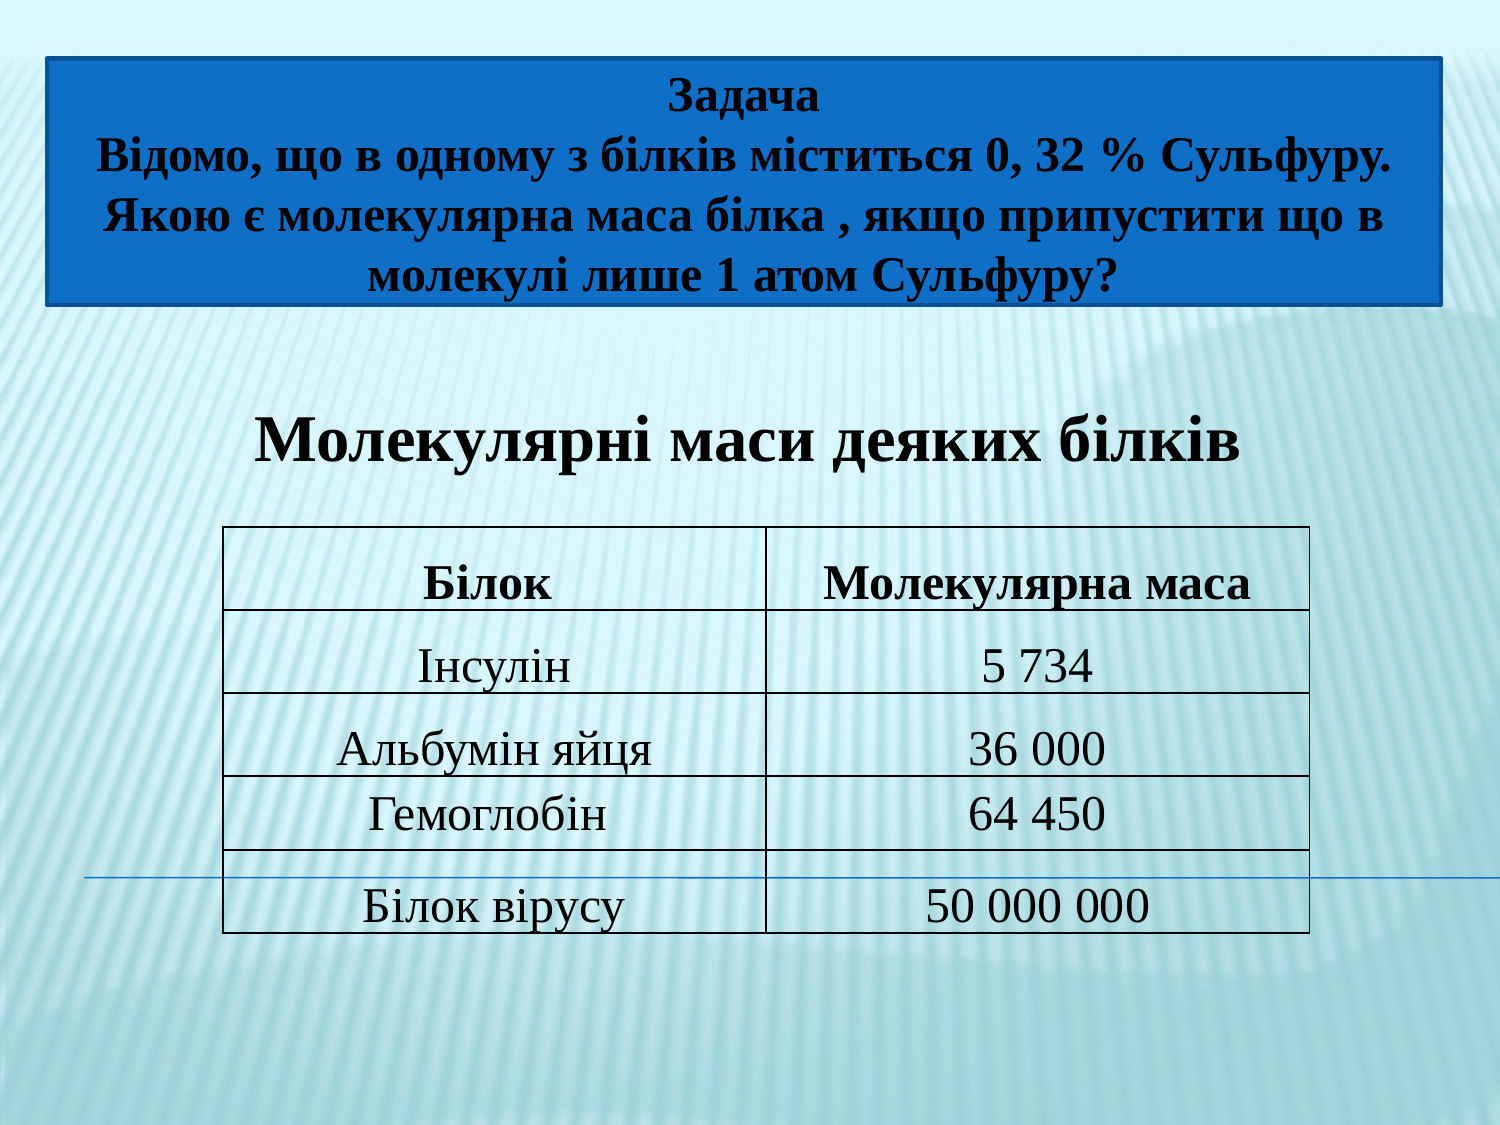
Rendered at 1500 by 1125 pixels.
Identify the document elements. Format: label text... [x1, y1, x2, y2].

table_header Білок [224, 528, 765, 609]
table_cell 50 000 000 [767, 851, 1309, 932]
table_cell Гемоглобін [224, 777, 765, 849]
text_box Молекулярні маси деяких білків [238, 387, 1258, 483]
table_cell Альбумін яйця [224, 694, 765, 775]
table_cell 5 734 [767, 611, 1309, 692]
table_cell Інсулін [224, 611, 765, 692]
text_box Задача Відомо, що в одному з білків міститься 0, 32 % Сульфуру. Якою є молекулярна маса білка , якщо припустити що в молекулі лише 1 атом Сульфуру? [45, 56, 1443, 307]
table_cell 64 450 [767, 777, 1309, 849]
table_header Молекулярна маса [767, 528, 1309, 609]
table_cell Білок вірусу [224, 851, 765, 932]
table_cell 36 000 [767, 694, 1309, 775]
